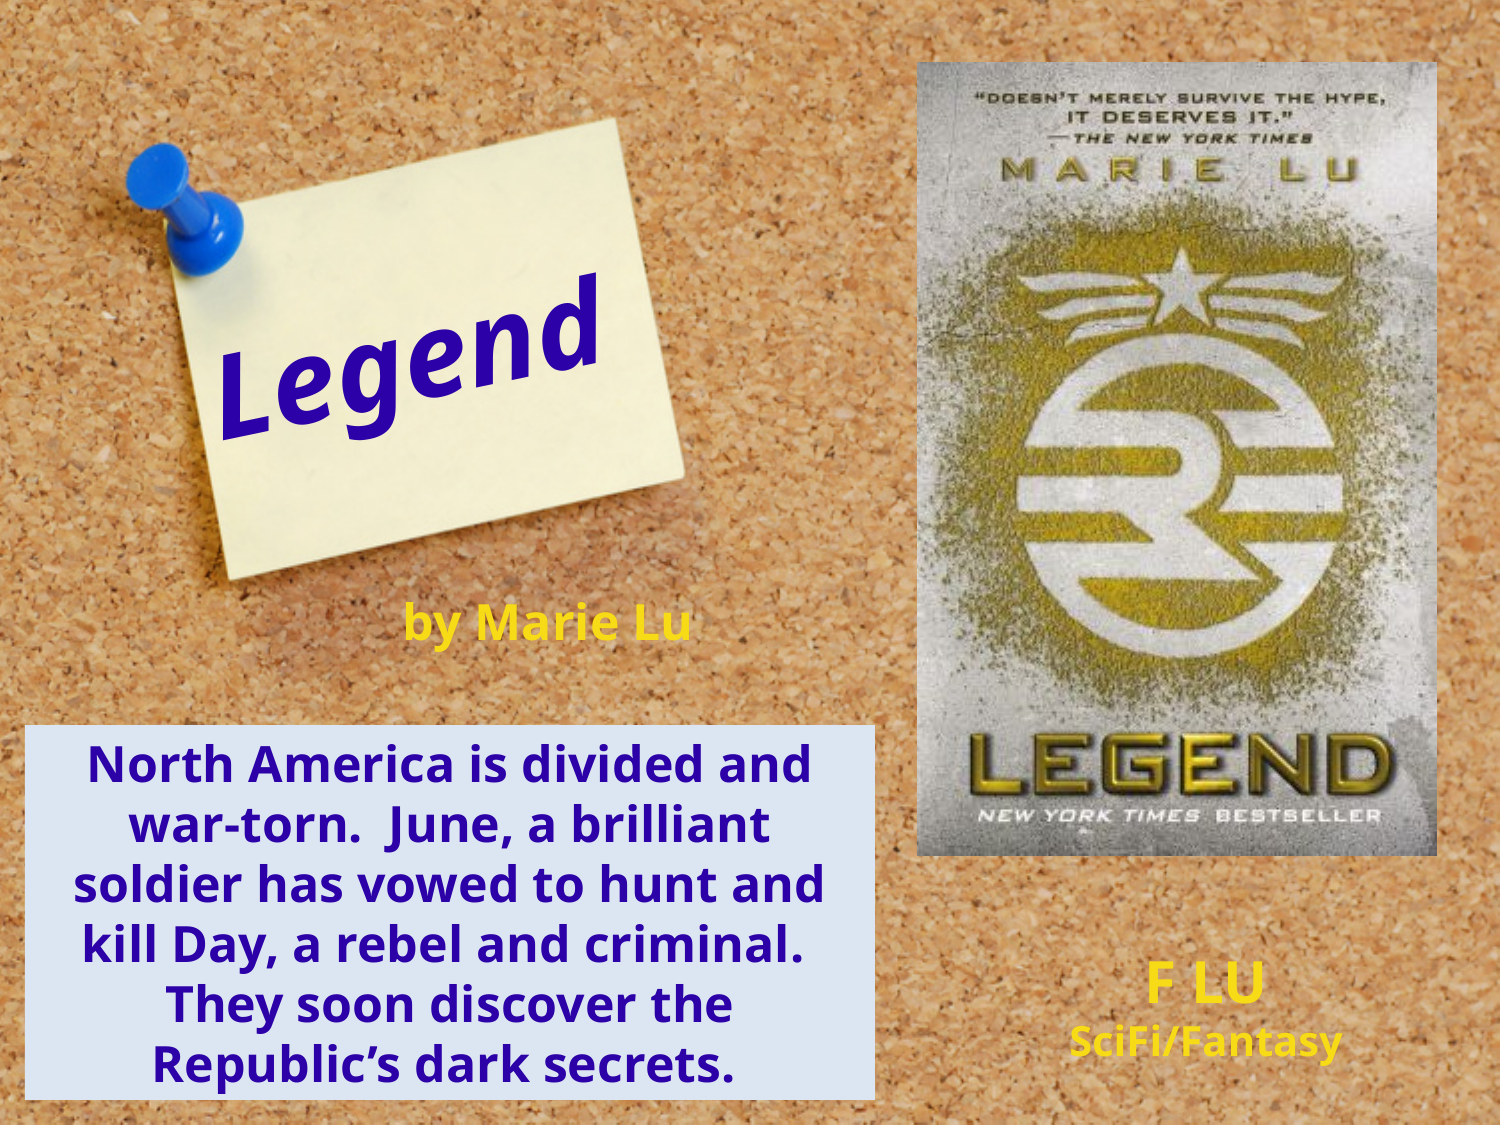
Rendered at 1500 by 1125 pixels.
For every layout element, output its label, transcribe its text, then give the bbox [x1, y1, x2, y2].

title Legend [150, 162, 663, 548]
list North America is divided and war-torn. June, a brilliant soldier has vowed to hunt and kill Day, a rebel and criminal. They soon discover the Republic’s dark secrets. [24, 725, 875, 1100]
text_box F LU SciFi/Fantasy [1037, 937, 1375, 1073]
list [916, 62, 1437, 856]
text_box by Marie Lu [387, 583, 911, 658]
picture [0, 0, 1500, 1125]
